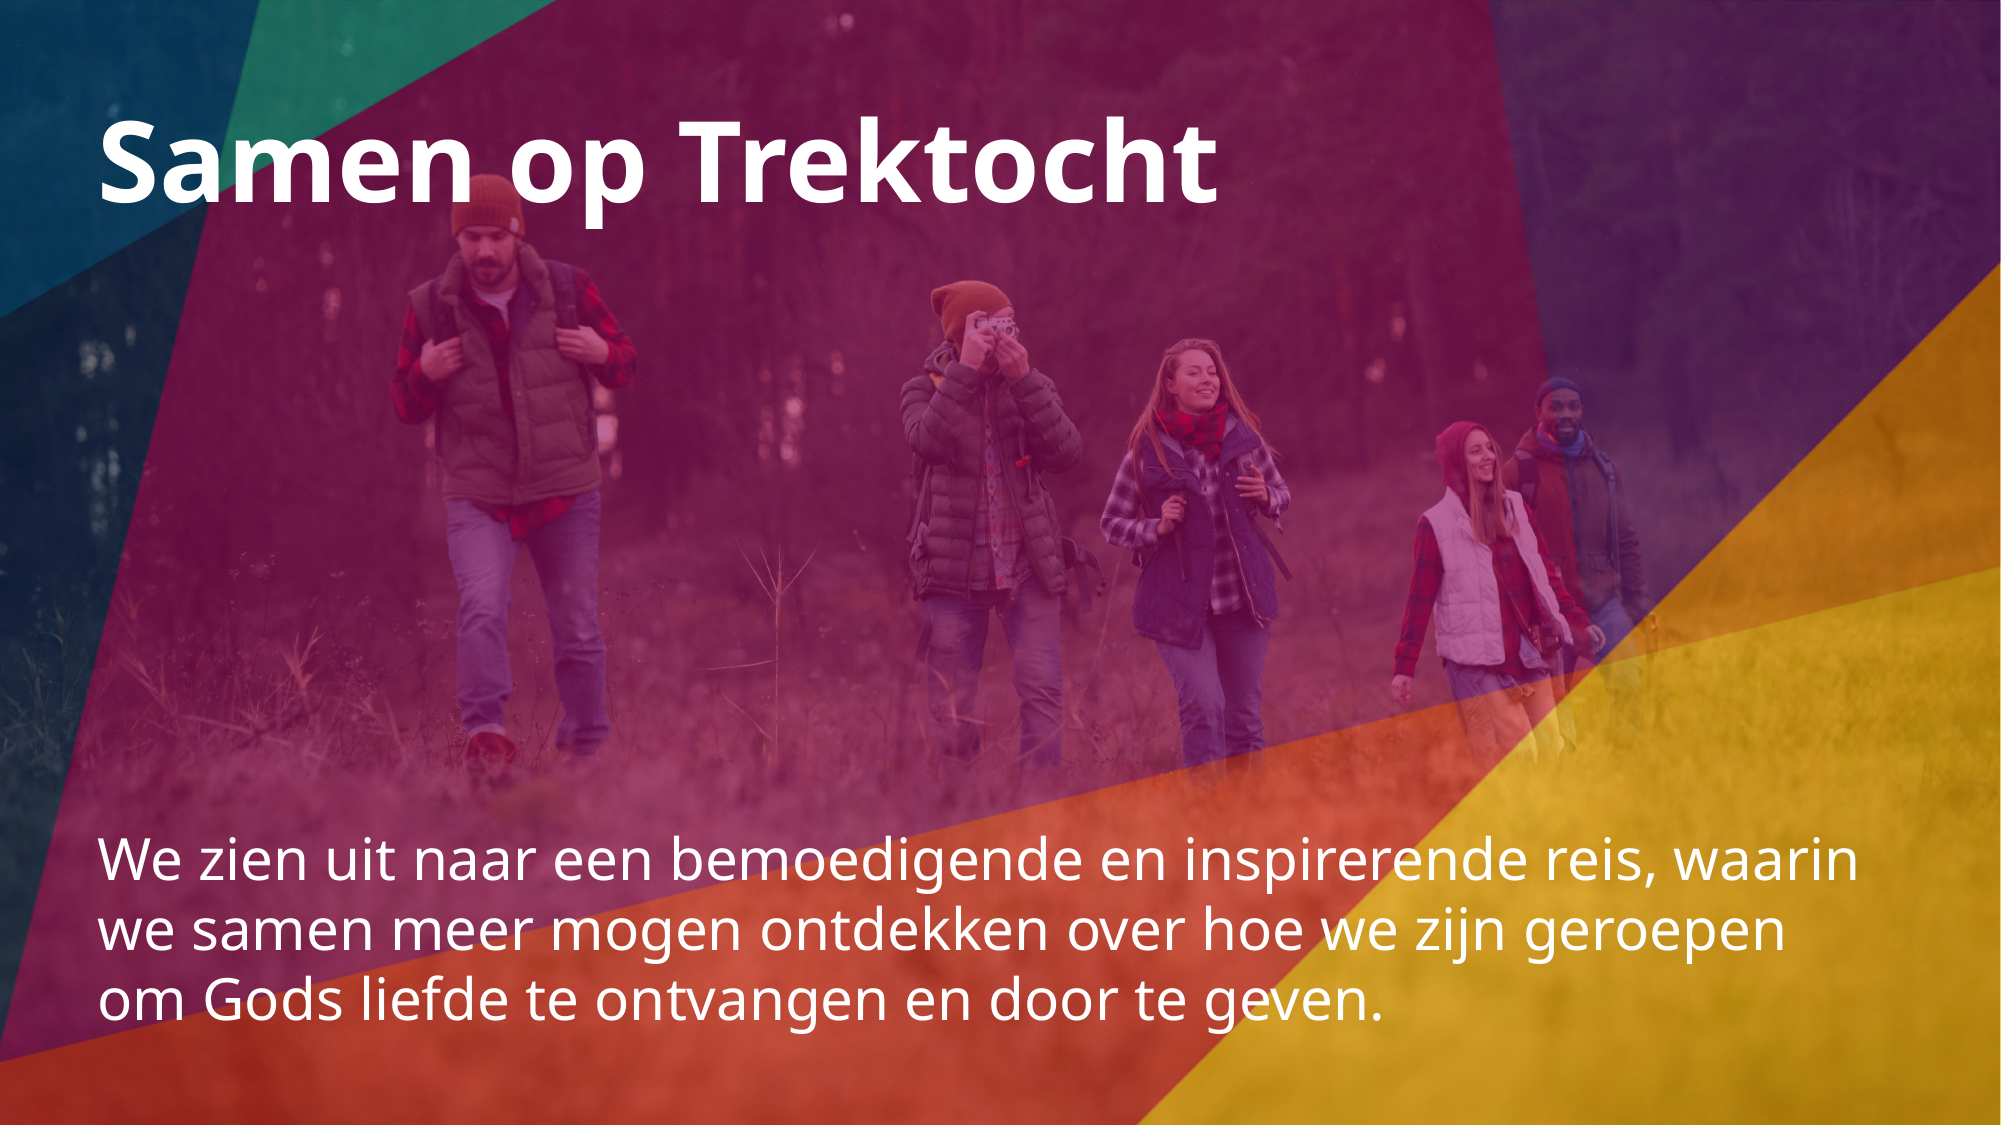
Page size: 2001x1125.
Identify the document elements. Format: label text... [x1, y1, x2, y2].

text_box Samen op Trektocht [82, 82, 1400, 233]
text_box We zien uit naar een bemoedigende en inspirerende reis, waarin we samen meer mogen ontdekken over hoe we zijn geroepen om Gods liefde te ontvangen en door te geven. [82, 814, 1890, 1040]
picture [0, 0, 2000, 1125]
